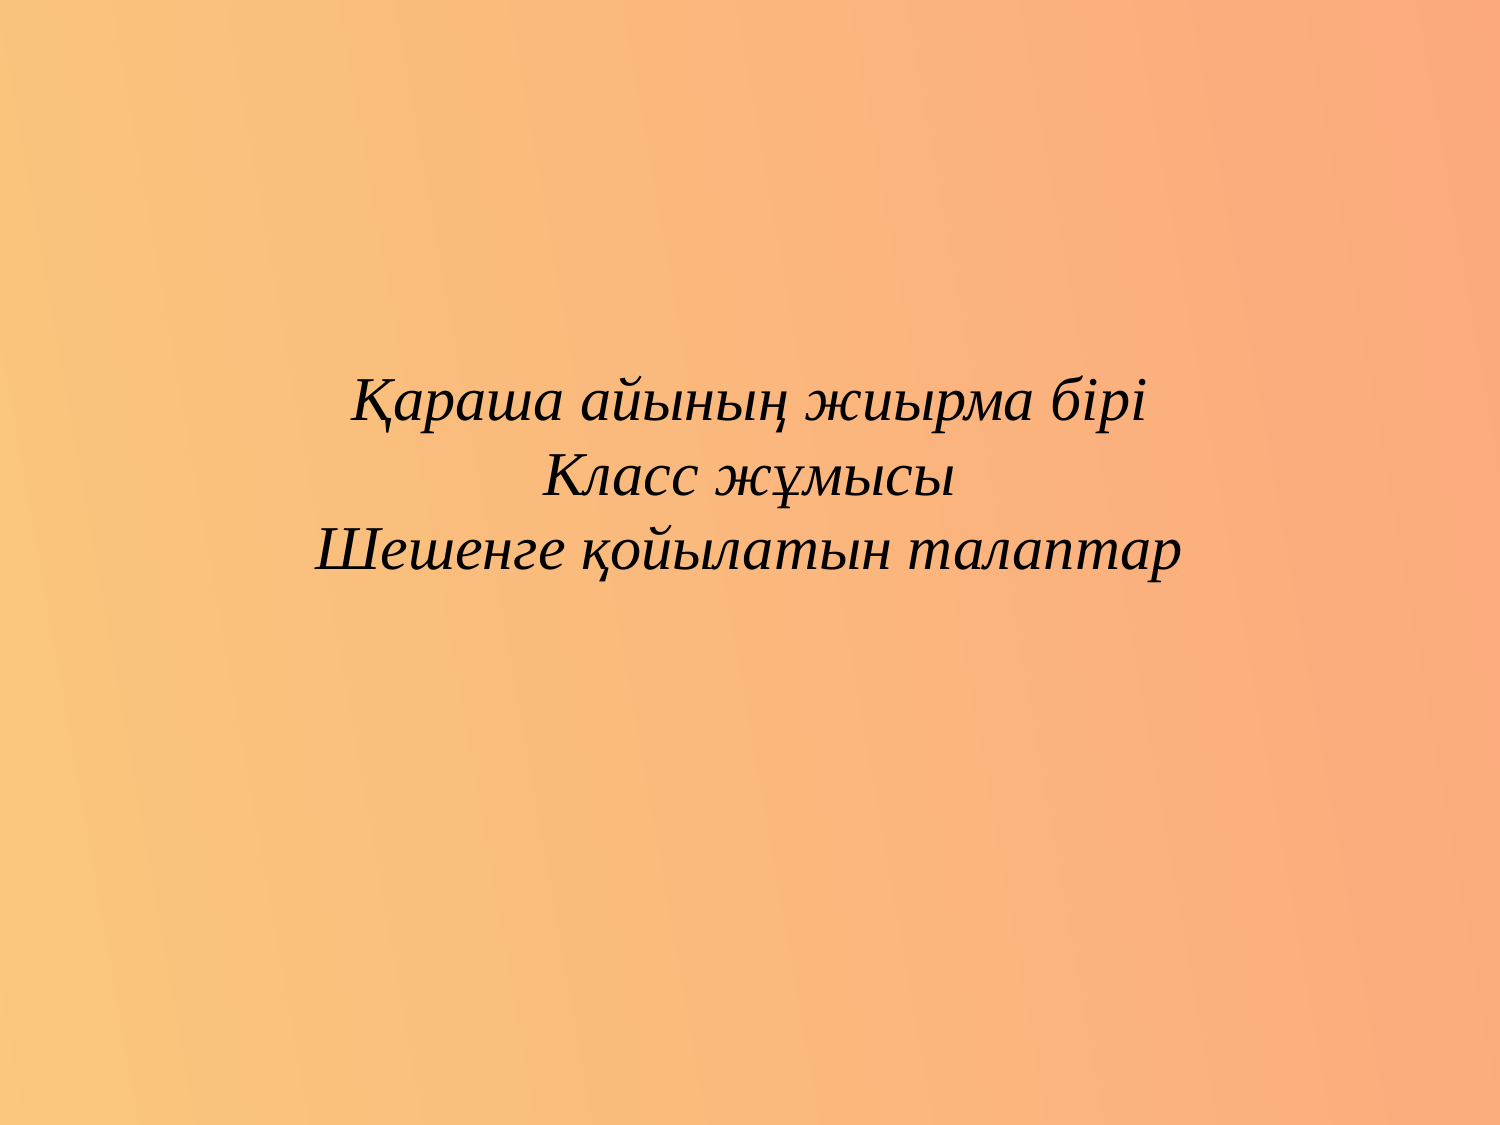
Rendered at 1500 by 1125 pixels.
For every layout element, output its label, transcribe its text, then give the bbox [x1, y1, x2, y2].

title Қараша айының жиырма бірі Класс жұмысы Шешенге қойылатын талаптар [112, 349, 1388, 591]
